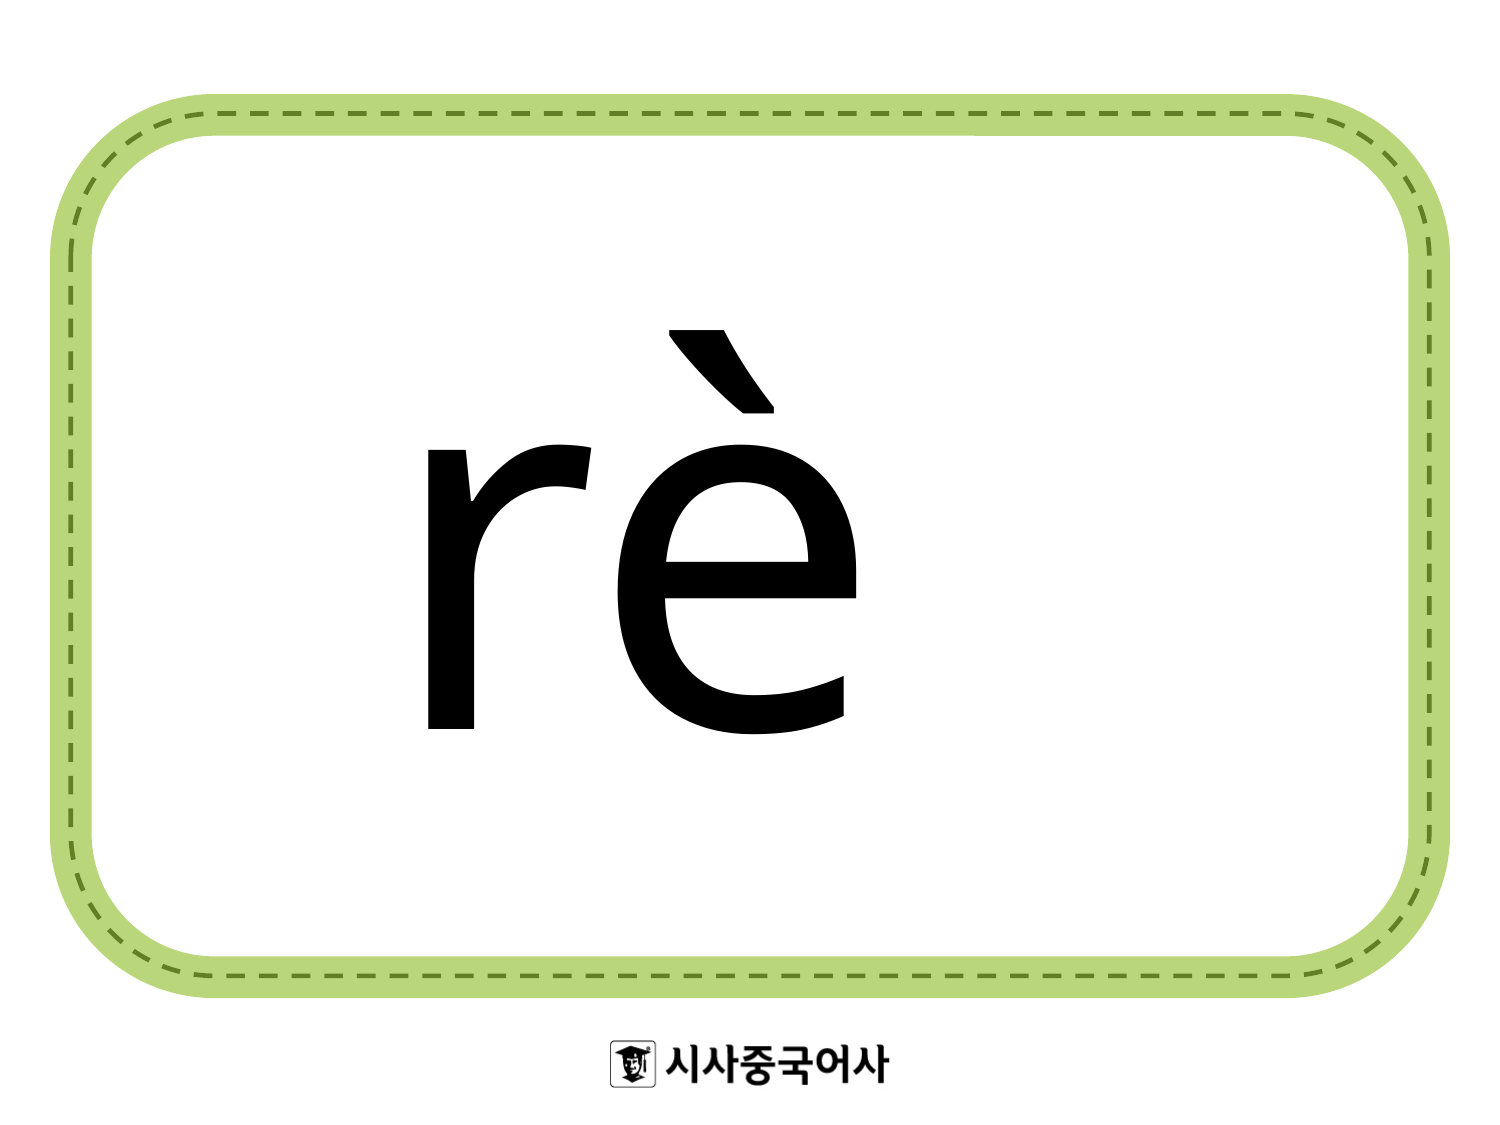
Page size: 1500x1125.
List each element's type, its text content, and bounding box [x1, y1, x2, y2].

picture [602, 1034, 898, 1094]
text_box rè [145, 189, 1354, 853]
